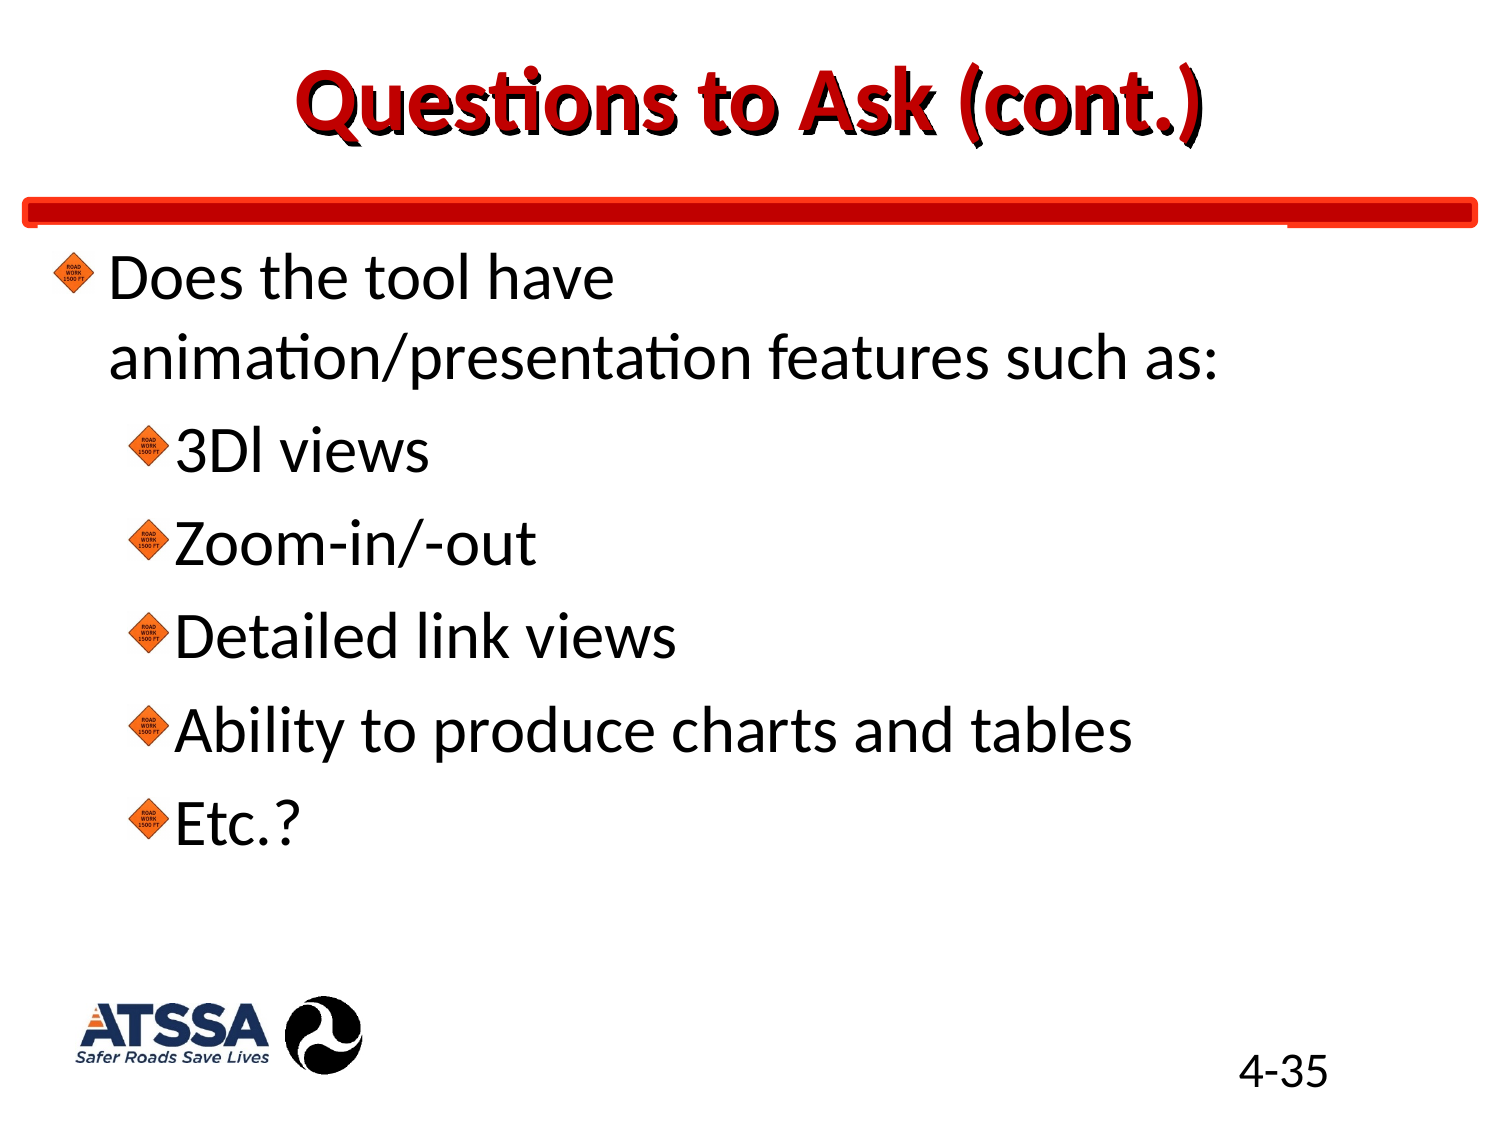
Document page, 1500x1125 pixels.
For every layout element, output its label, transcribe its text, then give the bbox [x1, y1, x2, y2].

title Questions to Ask (cont.) [0, 0, 1500, 188]
picture [75, 1003, 269, 1063]
picture [127, 611, 170, 654]
picture [127, 797, 170, 840]
picture [127, 518, 170, 561]
picture [127, 704, 170, 747]
picture [127, 424, 170, 467]
list Does the tool have animation/presentation features such as: 3Dl views Zoom-in/-out Detailed link views Ability to produce charts and tables Etc.? [37, 224, 1288, 951]
picture [276, 989, 370, 1077]
picture [52, 251, 95, 294]
